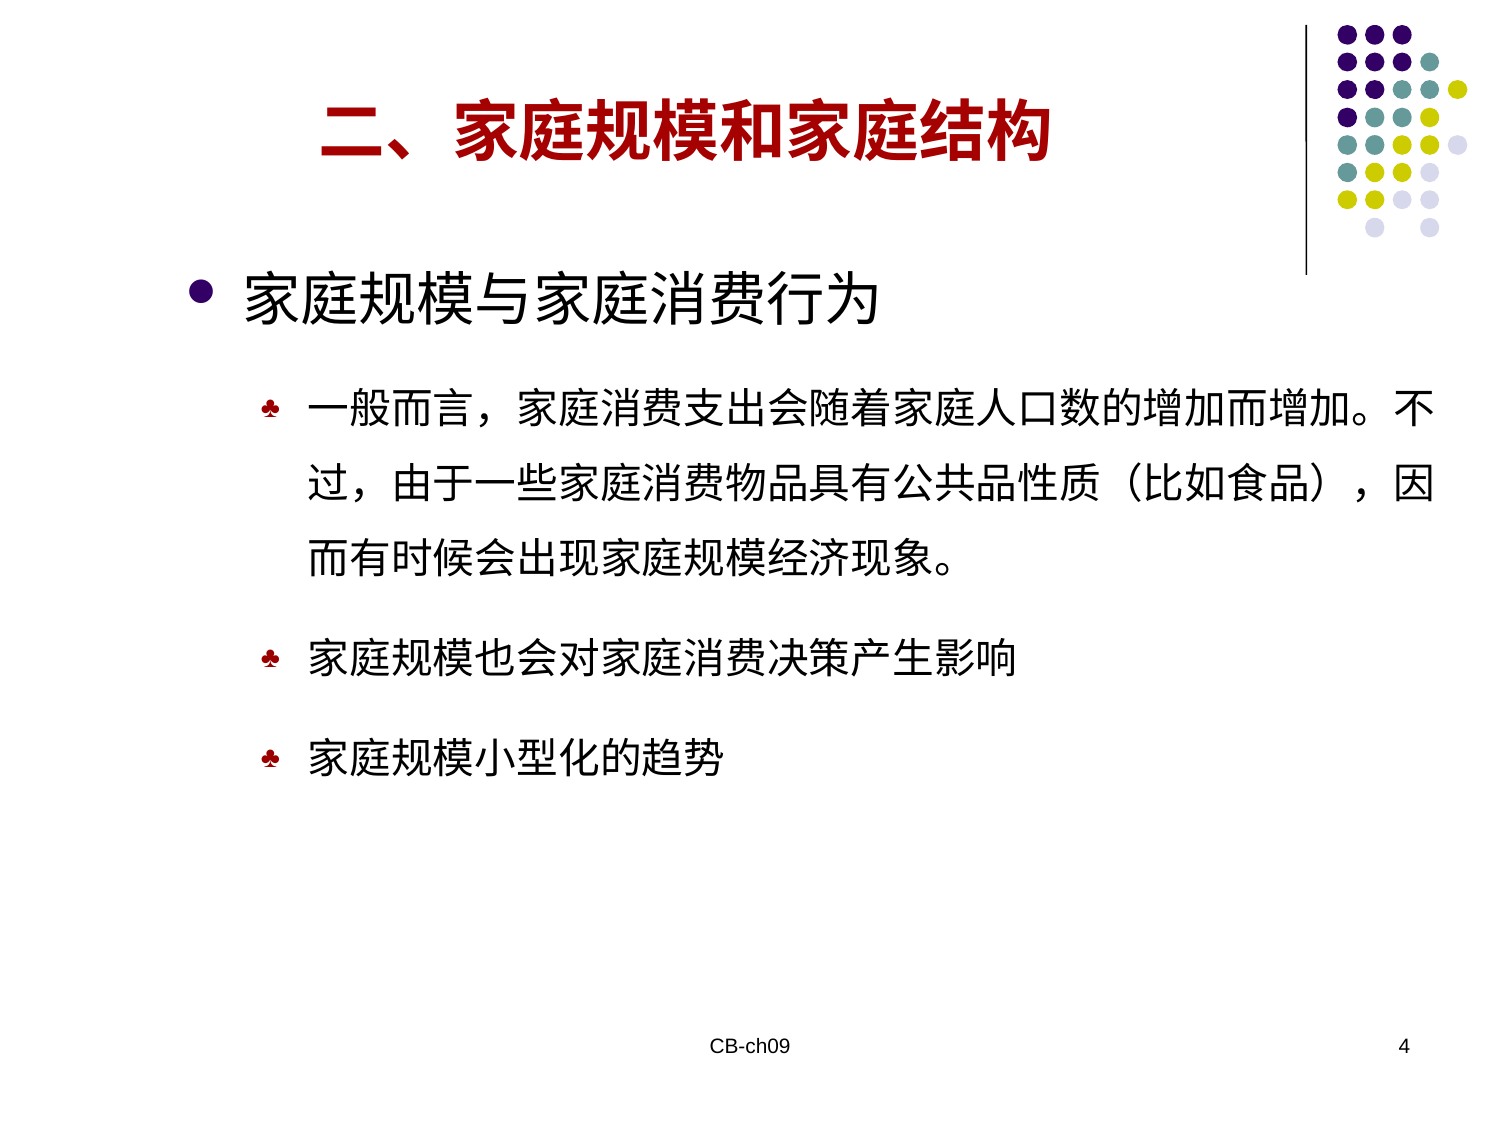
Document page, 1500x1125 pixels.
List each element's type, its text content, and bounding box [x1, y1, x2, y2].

text_box 二、家庭规模和家庭结构 [64, 42, 1307, 207]
text_box 家庭规模与家庭消费行为 一般而言，家庭消费支出会随着家庭人口数的增加而增加。不过，由于一些家庭消费物品具有公共品性质（比如食品），因而有时候会出现家庭规模经济现象。 家庭规模也会对家庭消费决策产生影响 家庭规模小型化的趋势 [171, 219, 1459, 959]
footer CB-ch09 [512, 1024, 988, 1101]
slide_number 4 [1074, 1024, 1426, 1101]
